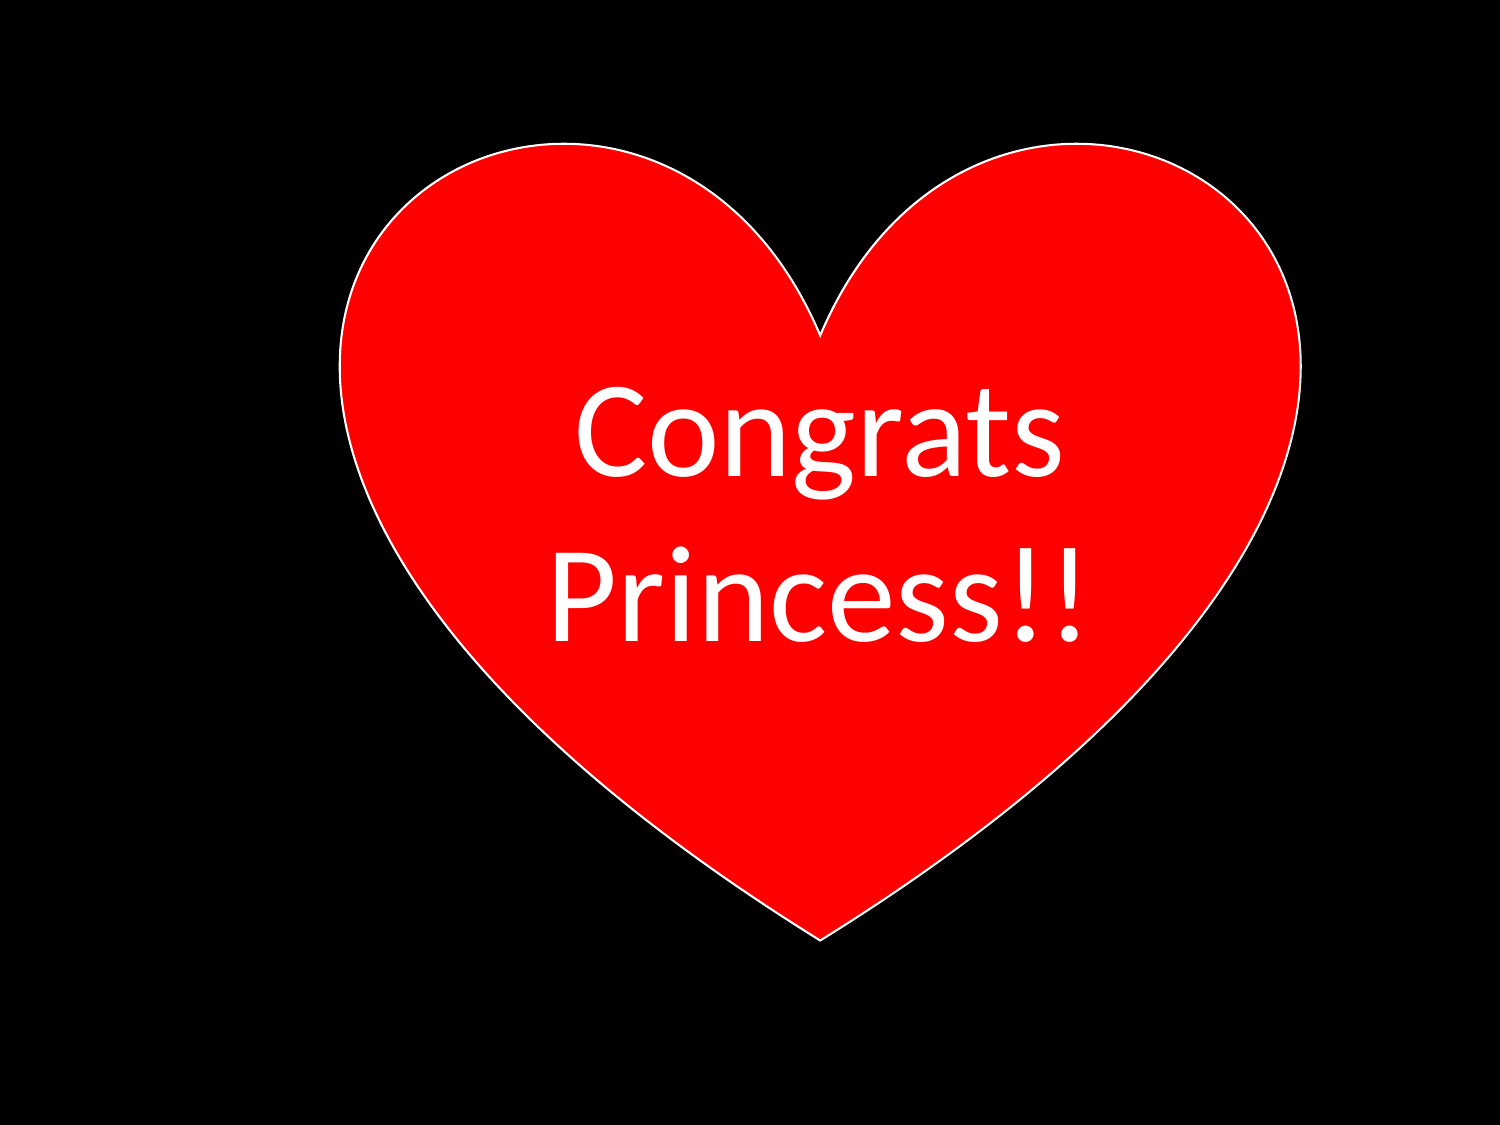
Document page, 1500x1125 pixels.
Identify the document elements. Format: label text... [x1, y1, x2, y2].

text_box Congrats Princess!! [338, 142, 1302, 942]
